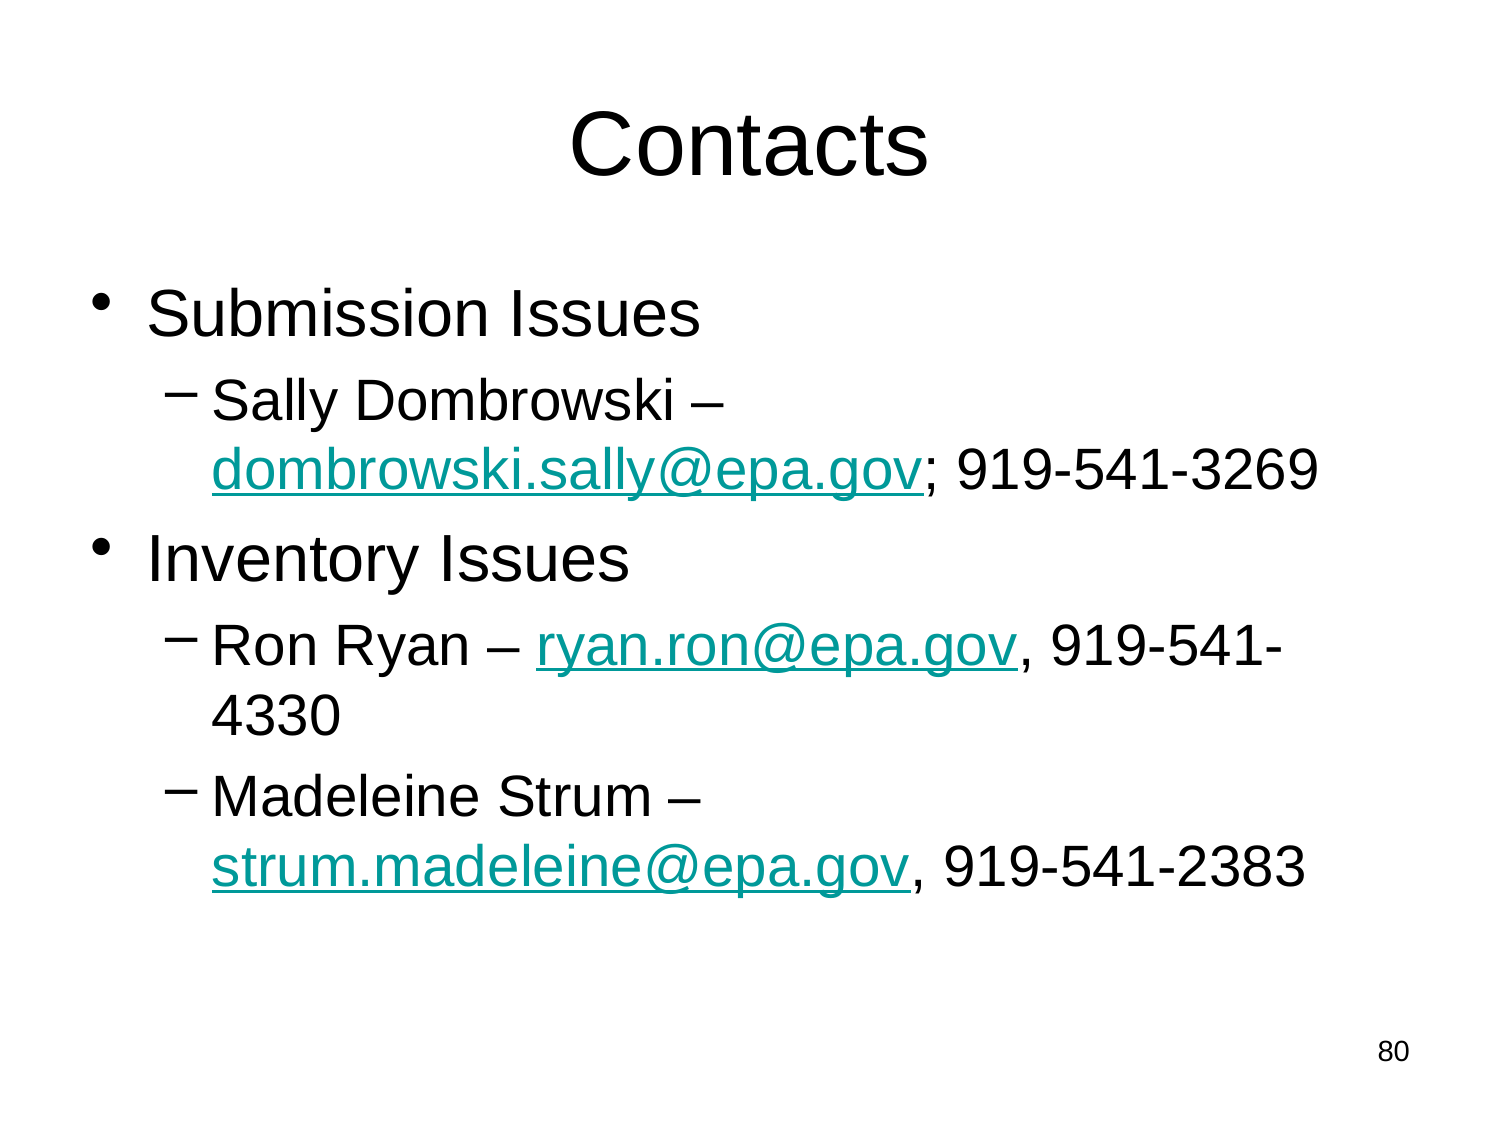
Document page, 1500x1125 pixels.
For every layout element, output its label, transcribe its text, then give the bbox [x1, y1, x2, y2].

list Submission Issues Sally Dombrowski – dombrowski.sally@epa.gov; 919-541-3269 Inventory Issues Ron Ryan – ryan.ron@epa.gov, 919-541-4330 Madeleine Strum – strum.madeleine@epa.gov, 919-541-2383 [74, 262, 1426, 1006]
title Contacts [74, 44, 1426, 233]
slide_number 80 [1074, 1024, 1426, 1103]
